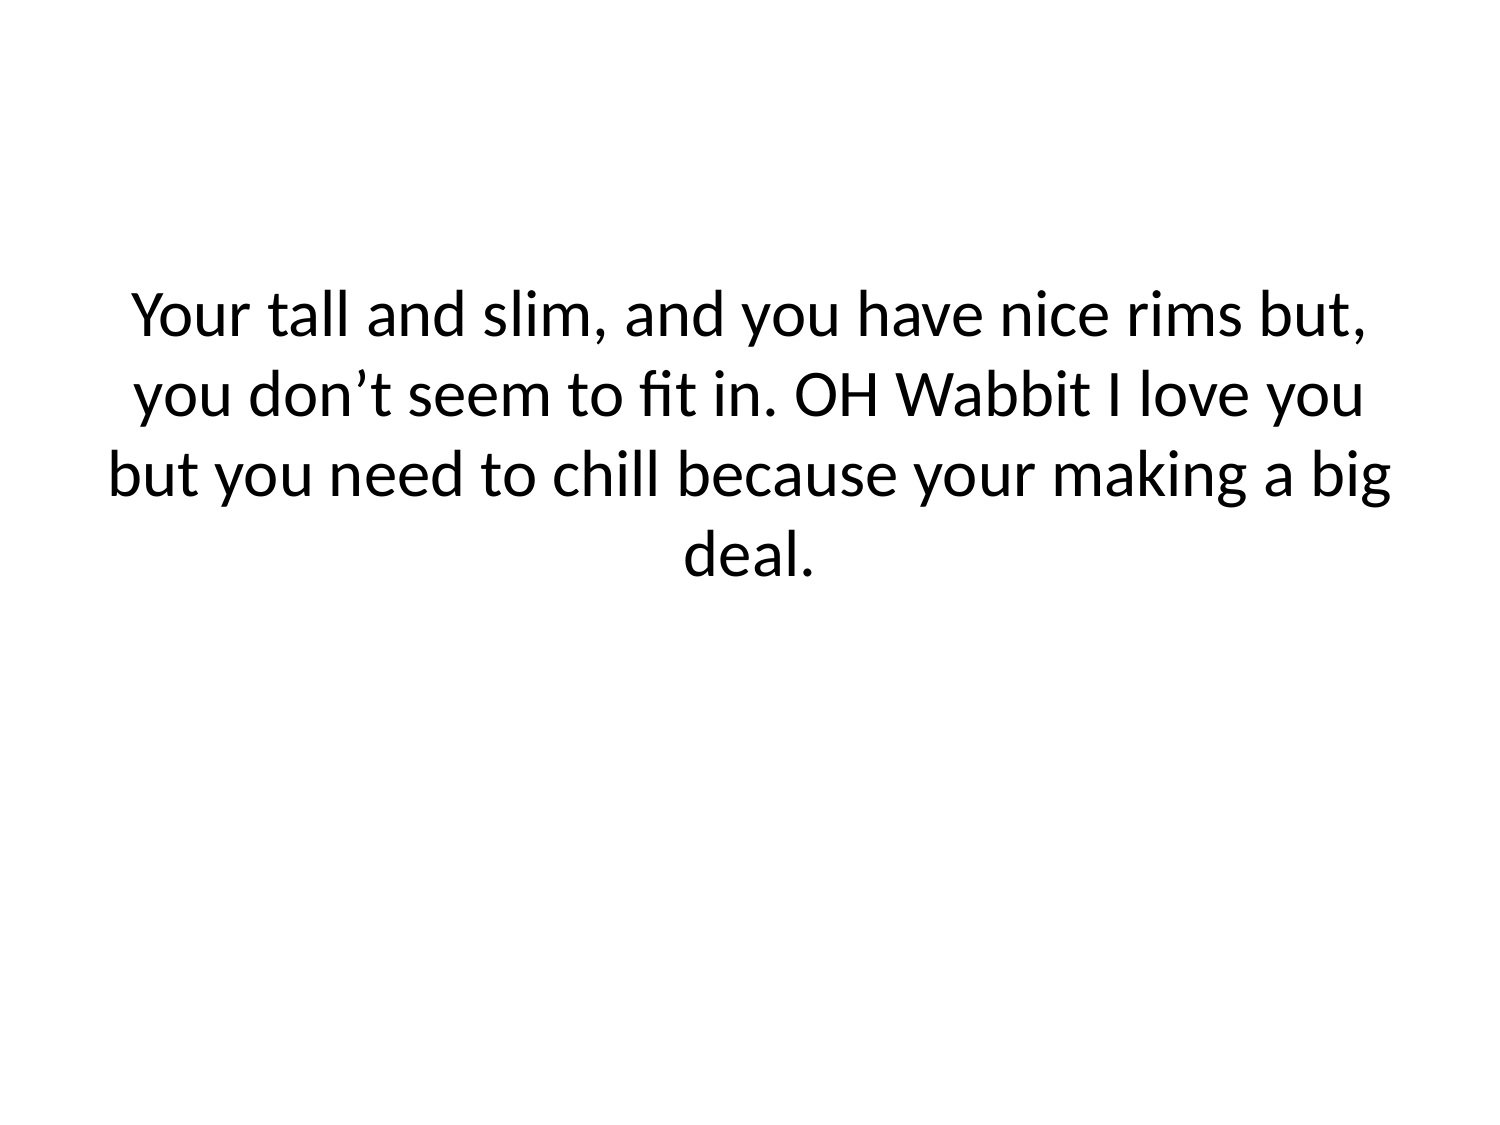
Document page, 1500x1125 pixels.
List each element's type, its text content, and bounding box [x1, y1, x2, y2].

list Your tall and slim, and you have nice rims but, you don’t seem to fit in. OH Wabbit I love you but you need to chill because your making a big deal. [75, 262, 1425, 1005]
